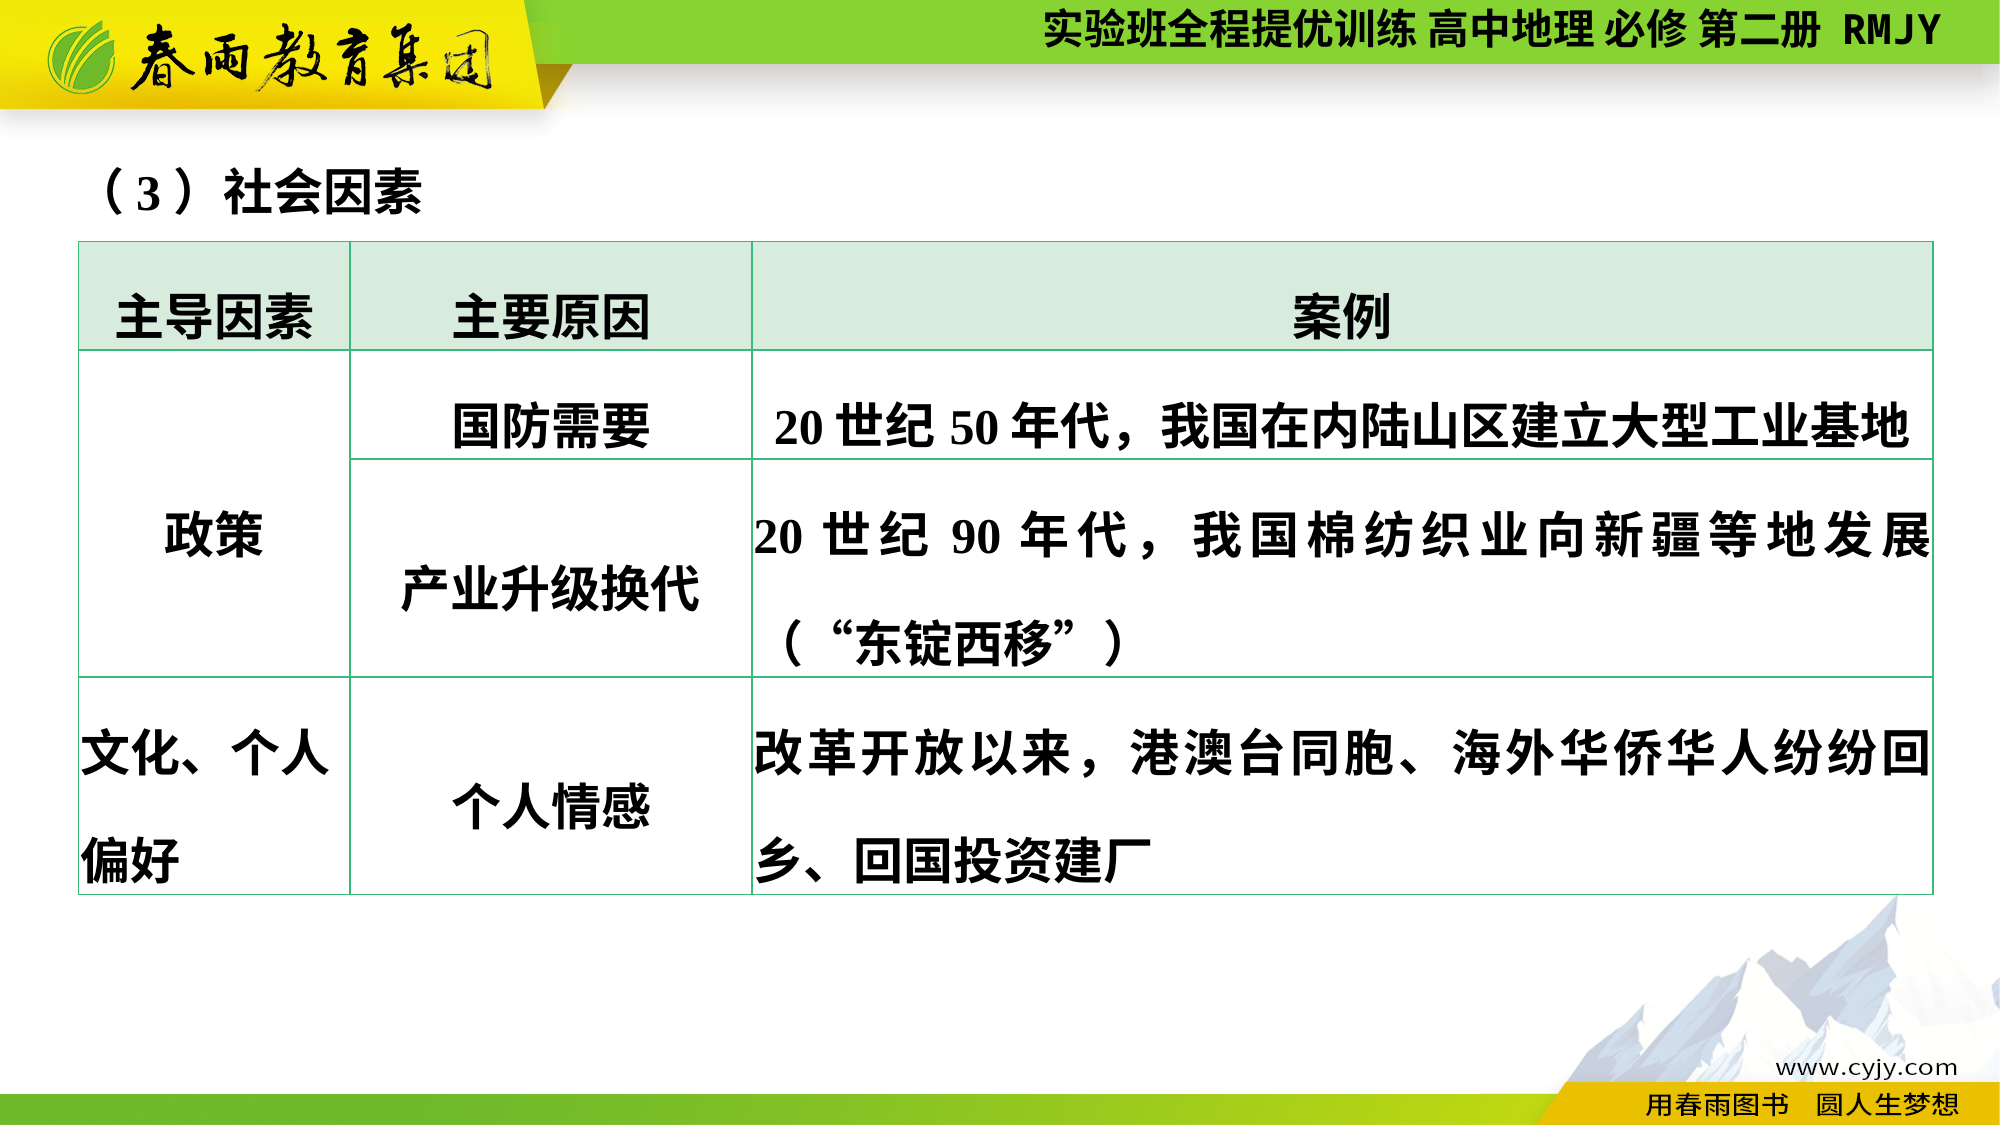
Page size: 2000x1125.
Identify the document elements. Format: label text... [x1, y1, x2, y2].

table_cell 20世纪50年代，我国在内陆山区建立大型工业基地 [753, 351, 1932, 458]
table_cell 改革开放以来，港澳台同胞、海外华侨华人纷纷回乡、回国投资建厂 [753, 678, 1932, 894]
table_cell 20世纪90年代，我国棉纺织业向新疆等地发展（“东锭西移”） [753, 460, 1932, 676]
table_cell 个人情感 [351, 678, 751, 894]
table_cell 产业升级换代 [351, 460, 751, 676]
table_cell 国防需要 [351, 351, 751, 458]
table_header 案例 [753, 242, 1932, 349]
table_header 主要原因 [351, 242, 751, 349]
list （3）社会因素 [59, 122, 1944, 217]
picture [0, 0, 2000, 1125]
table_cell 文化、个人偏好 [79, 678, 349, 894]
table_header 主导因素 [79, 242, 349, 349]
table_cell 政策 [79, 351, 349, 676]
